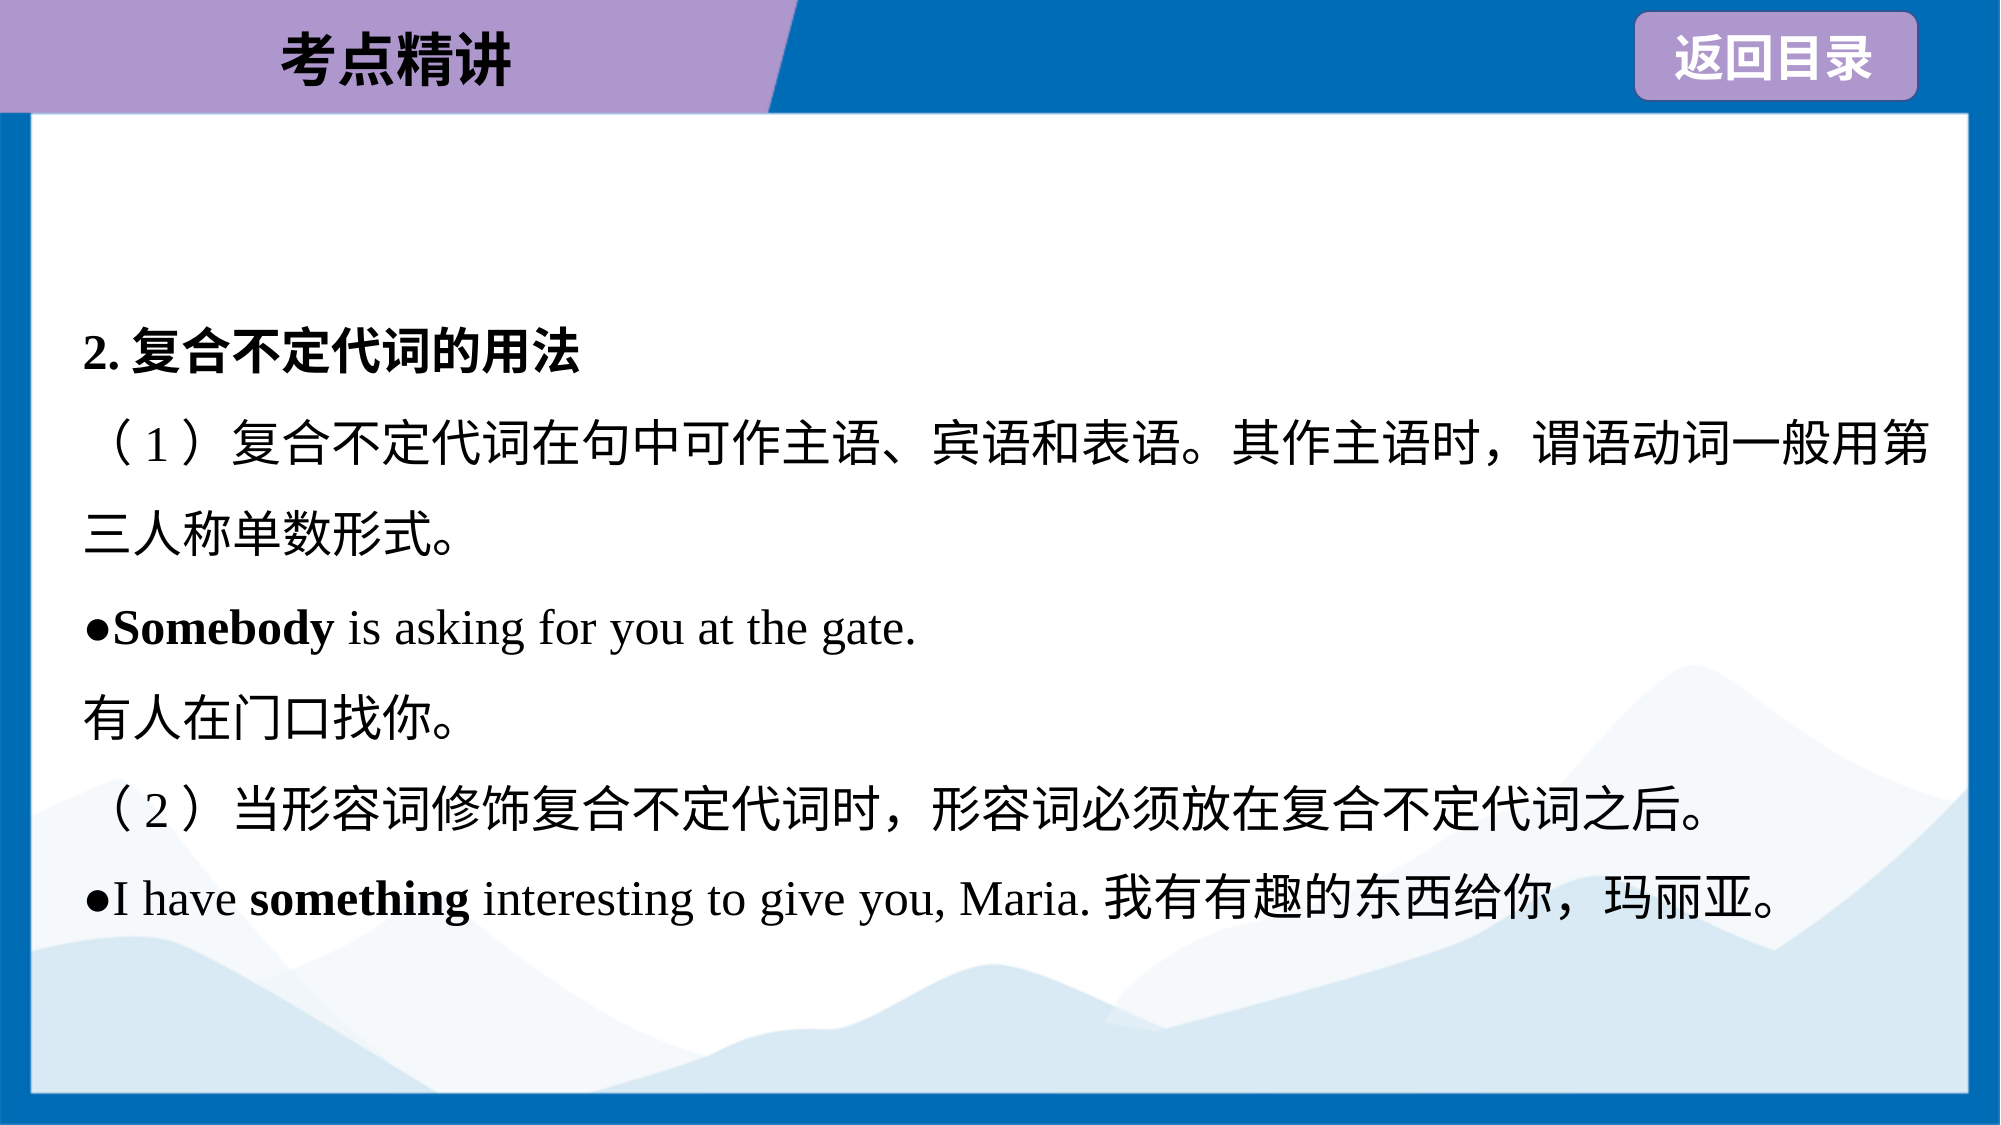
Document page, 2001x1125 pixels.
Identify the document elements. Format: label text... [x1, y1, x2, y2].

picture [0, 0, 2000, 1125]
text_box 2.复合不定代词的用法 （1）复合不定代词在句中可作主语、宾语和表语。其作主语时，谓语动词一般用第 三人称单数形式。 ●Somebody is asking for you at the gate. 有人在门口找你。 （2）当形容词修饰复合不定代词时，形容词必须放在复合不定代词之后。 ●I have something interesting to give you, Maria.我有有趣的东西给你，玛丽亚。 [82, 287, 1917, 916]
